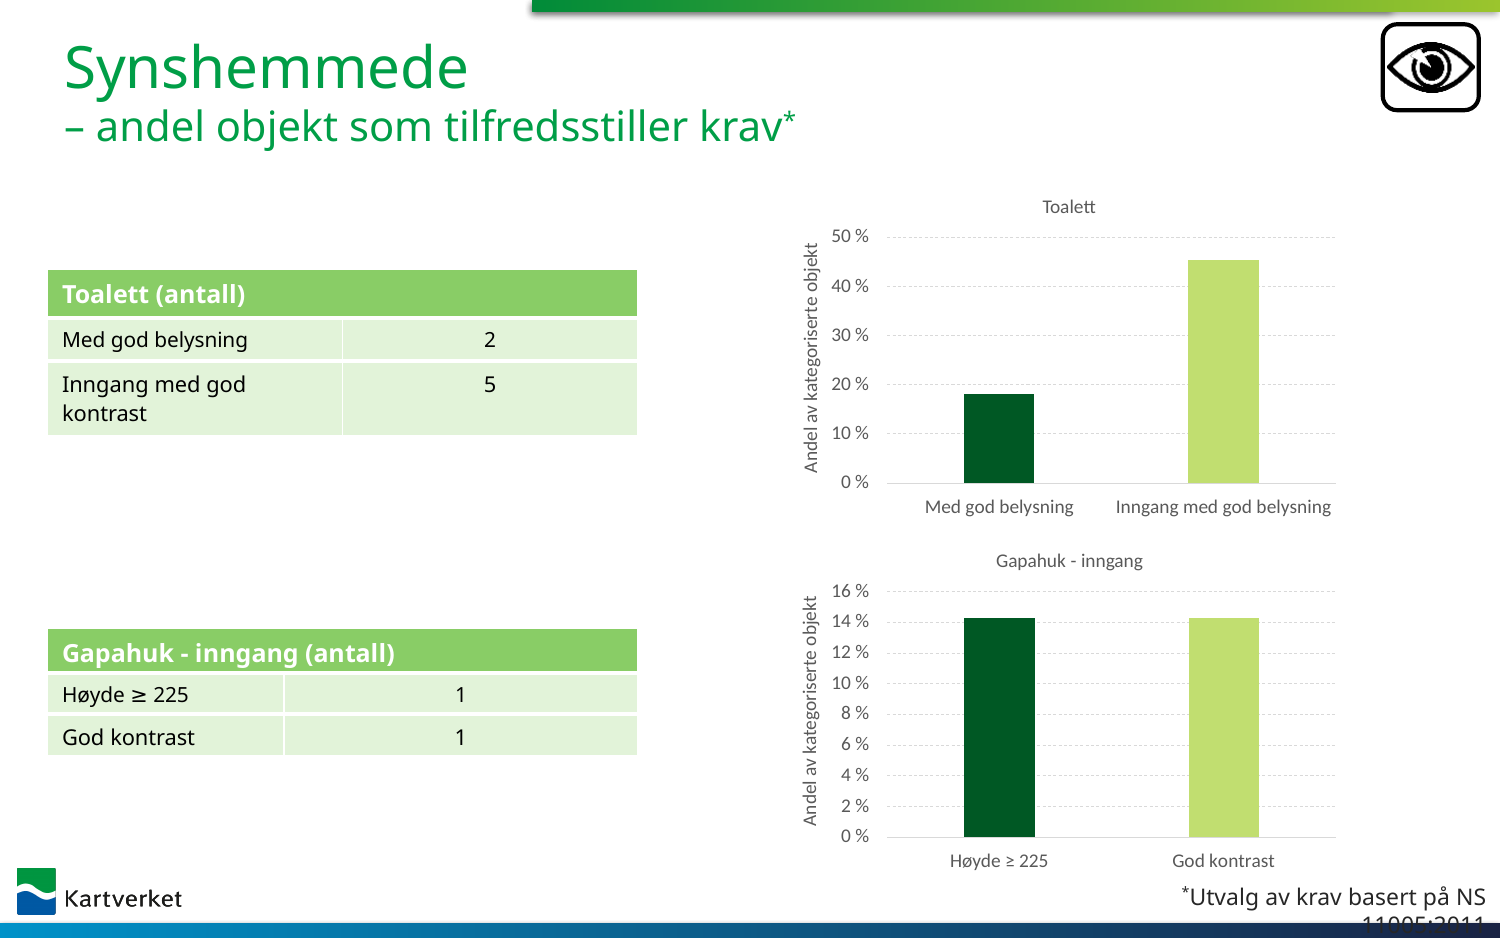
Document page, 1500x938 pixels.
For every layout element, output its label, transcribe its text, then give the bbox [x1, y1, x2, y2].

table_cell 1 [285, 675, 637, 712]
table_cell God kontrast [48, 716, 283, 755]
table_cell Høyde ≥ 225 [48, 675, 283, 712]
table_cell Inngang med god kontrast [48, 363, 342, 435]
picture [791, 541, 1348, 880]
table_cell 2 [343, 320, 637, 359]
picture [791, 187, 1348, 526]
table_cell Med god belysning [48, 320, 342, 359]
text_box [1382, 24, 1480, 111]
text_box Synshemmede – andel objekt som tilfredsstiller krav* [49, 24, 1431, 158]
table_cell 1 [285, 716, 637, 755]
text_box *Utvalg av krav basert på NS 11005:2011 [1068, 873, 1500, 938]
table_header Toalett (antall) [48, 270, 637, 316]
table_header Gapahuk - inngang (antall) [48, 629, 637, 671]
table_cell 5 [343, 363, 637, 435]
